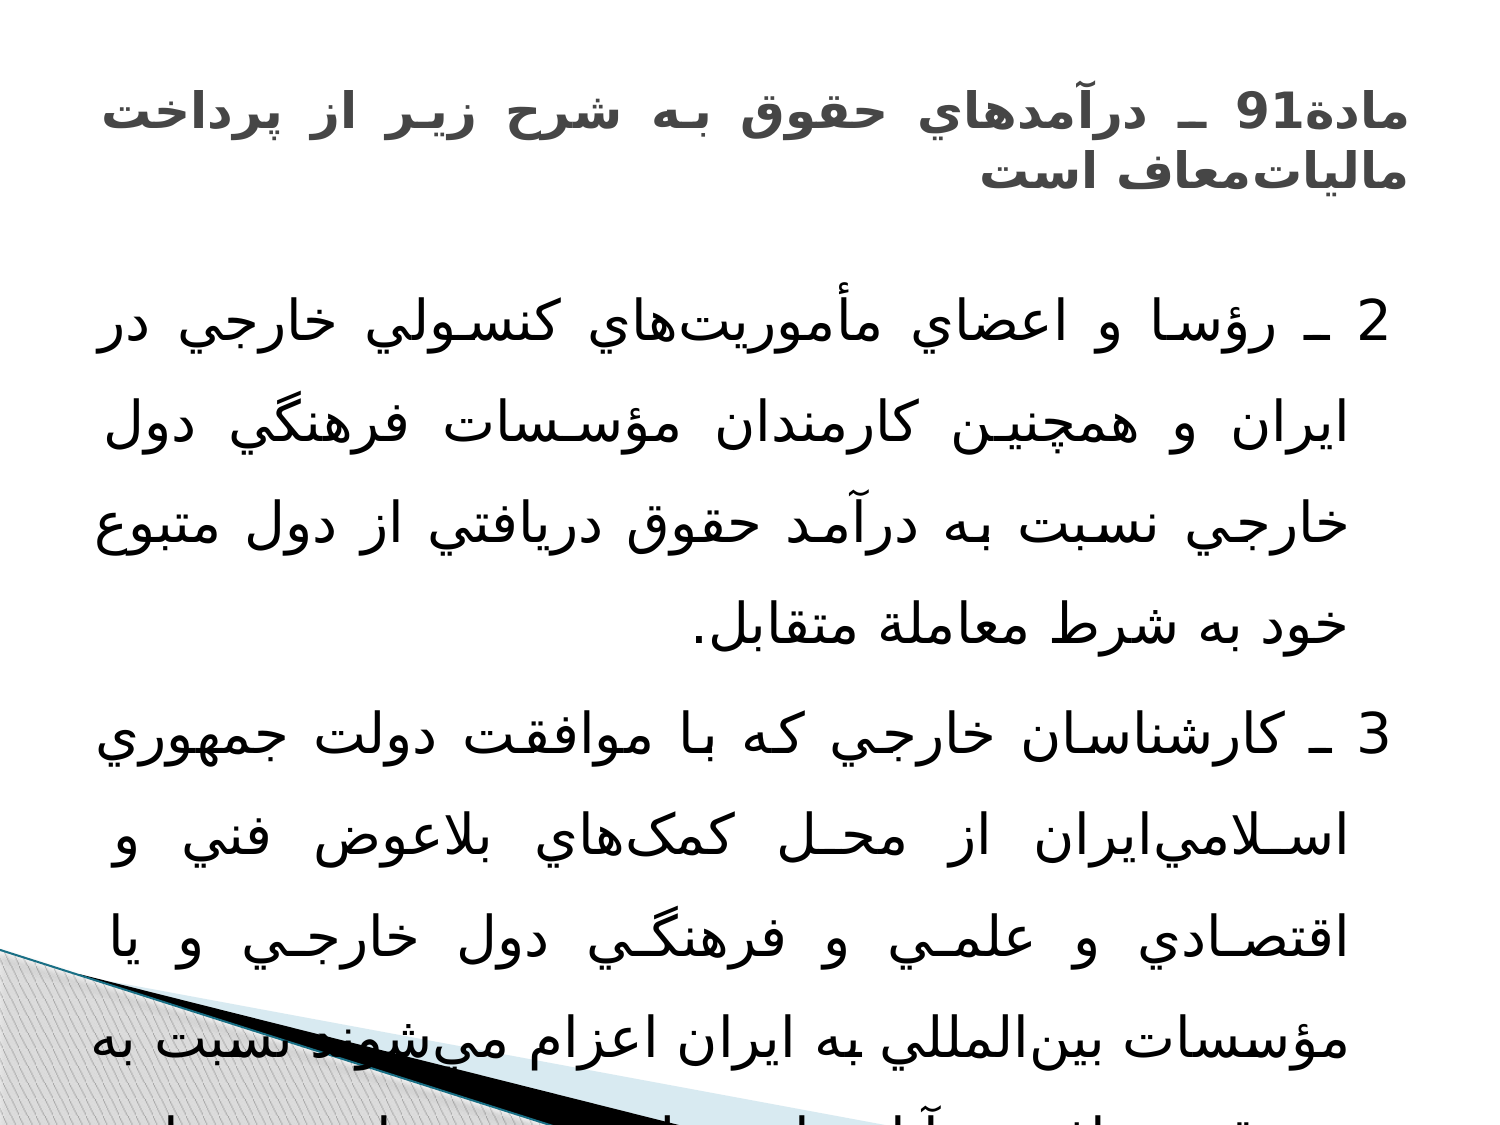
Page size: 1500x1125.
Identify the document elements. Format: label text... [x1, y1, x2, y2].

title مادة91 ـ درآمدهاي حقوق به شرح زير از پرداخت ماليات‌معاف است‌ [75, 45, 1425, 233]
list 2 ـ رؤسا و اعضاي مأموريت‌هاي کنسولي خارجي در ايران و همچنين کارمندان مؤسسات فرهنگي دول خارجي نسبت به درآمد حقوق دريافتي از دول متبوع خود به شرط معاملة متقابل‌. 3 ـ کارشناسان خارجي که با موافقت دولت جمهوري اسلامي‌ايران از محل کمک‌هاي بلاعوض فني و اقتصادي و علمي و فرهنگي دول خارجي و يا مؤسسات بين‌المللي به ايران اعزام ‌مي‌شوند نسبت به حقوق دريافتي آنان از دول متبوع يا مؤسسات ‌بين‌المللي مذکور. [75, 243, 1425, 986]
